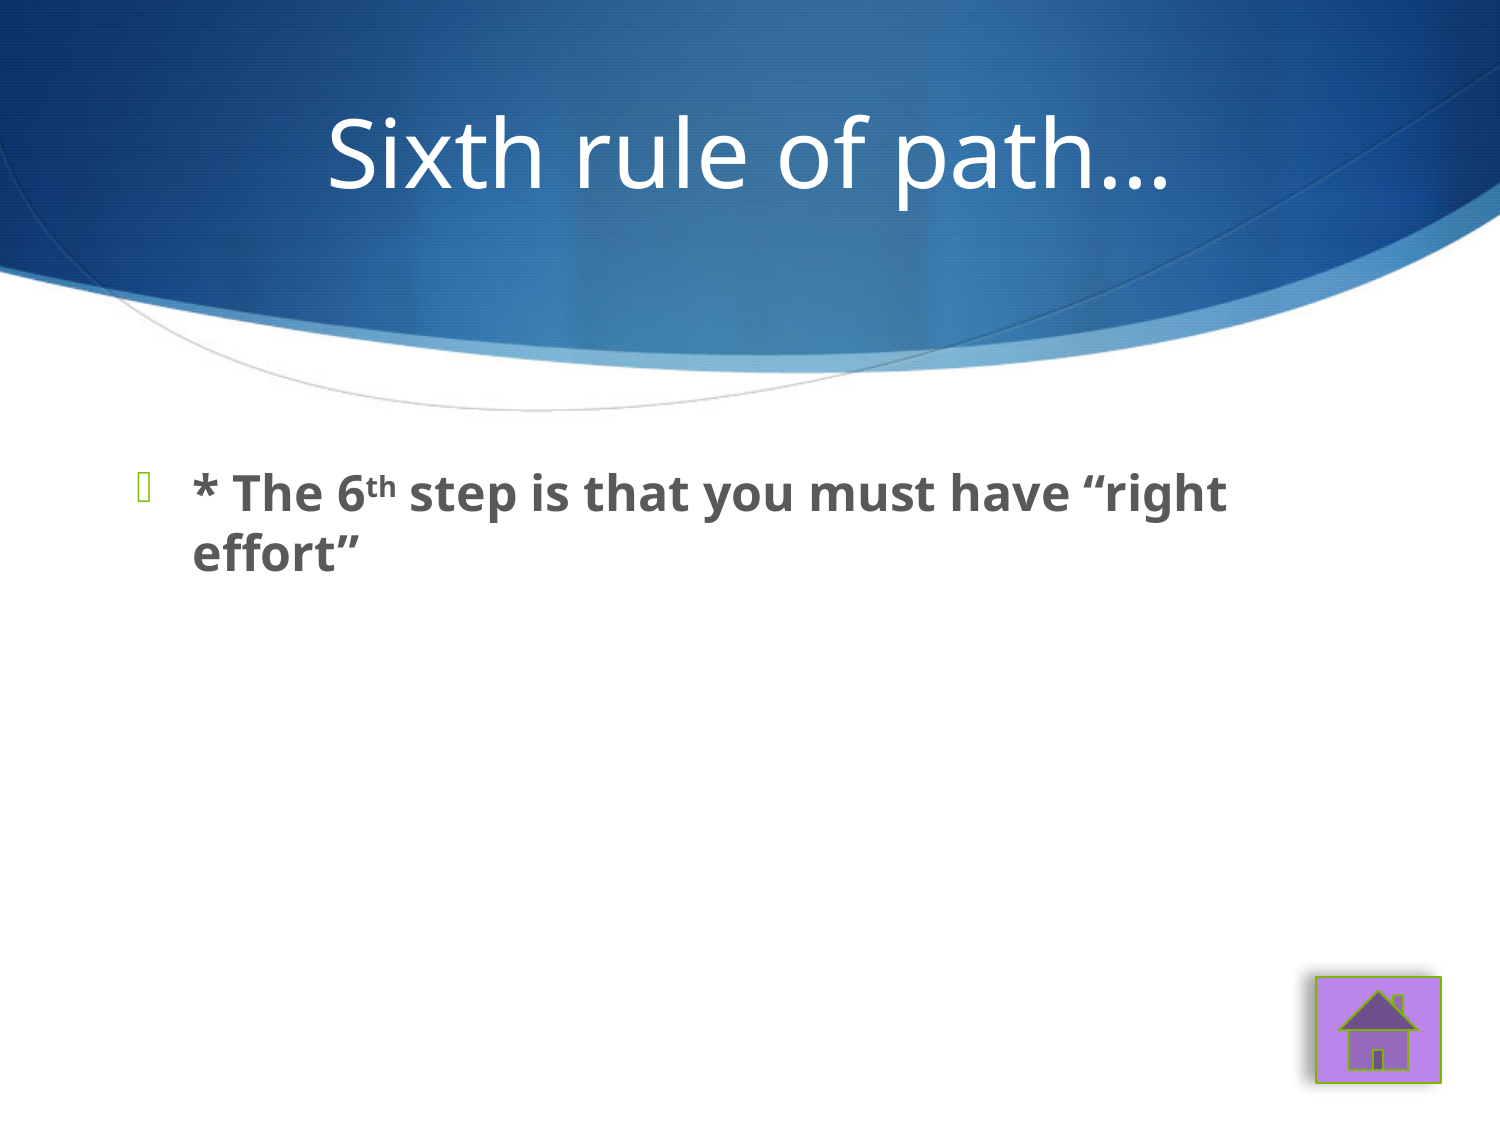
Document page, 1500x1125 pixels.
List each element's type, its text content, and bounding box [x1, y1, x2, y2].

text_box [1315, 976, 1442, 1084]
title Sixth rule of path… [75, 56, 1425, 245]
list * The 6th step is that you must have “right effort” [121, 454, 1379, 991]
picture [0, 0, 1500, 1125]
